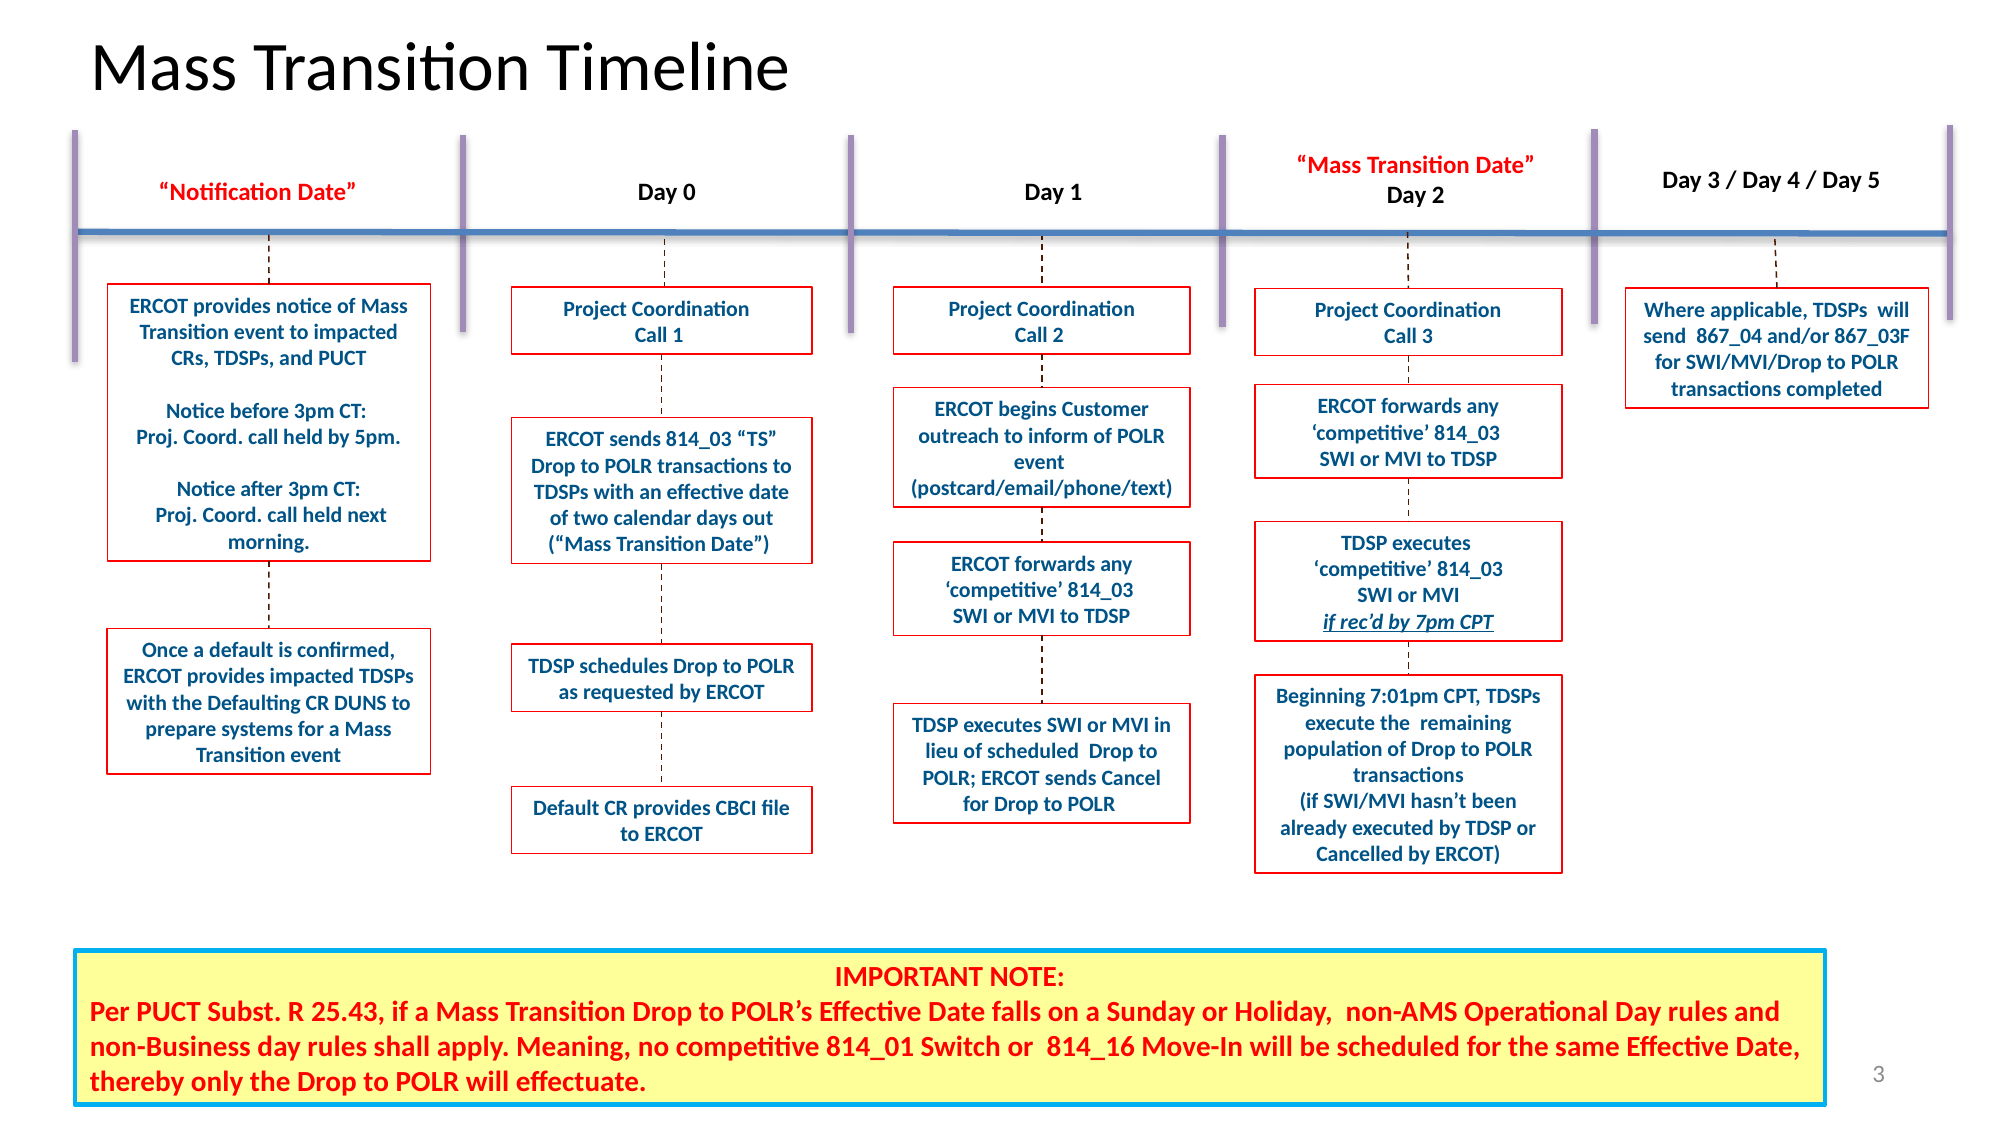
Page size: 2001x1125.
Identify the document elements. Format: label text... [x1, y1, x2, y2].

text_box IMPORTANT NOTE: Per PUCT Subst. R 25.43, if a Mass Transition Drop to POLR’s Effective Date falls on a Sunday or Holiday, non-AMS Operational Day rules and non-Business day rules shall apply. Meaning, no competitive 814_01 Switch or 814_16 Move-In will be scheduled for the same Effective Date, thereby only the Drop to POLR will effectuate. [75, 950, 1825, 1105]
title Mass Transition Timeline [75, 12, 1950, 112]
slide_number 3 [1825, 1042, 1900, 1103]
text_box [74, 124, 1951, 876]
